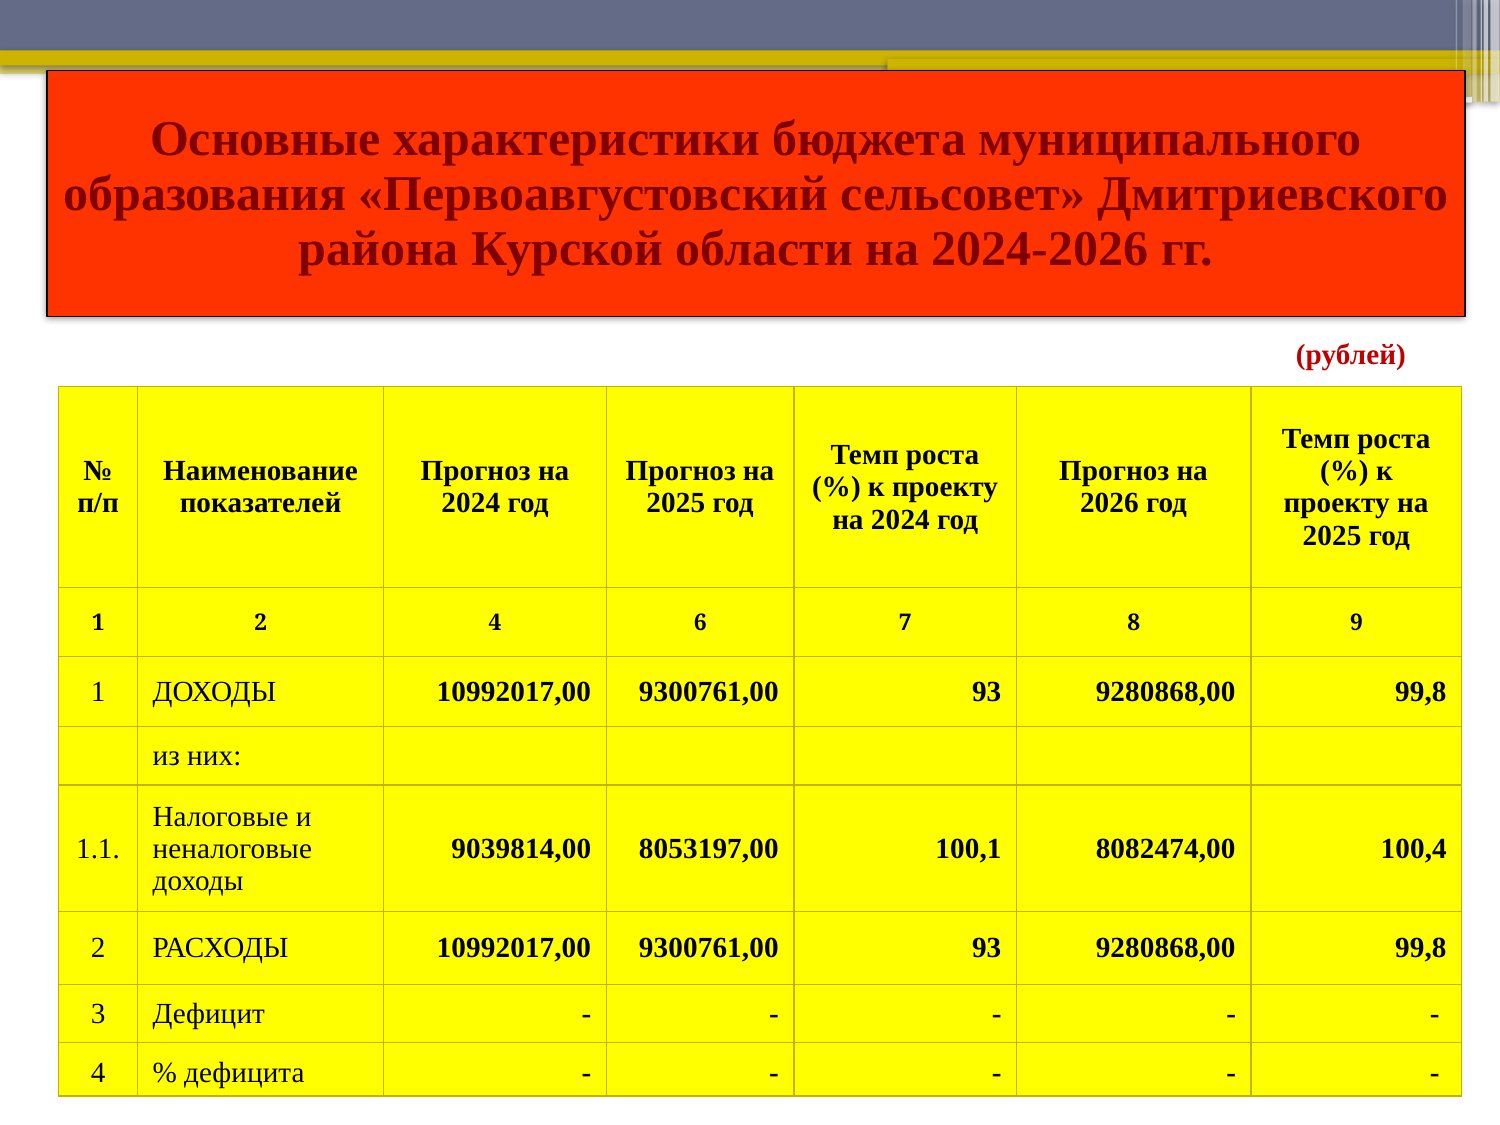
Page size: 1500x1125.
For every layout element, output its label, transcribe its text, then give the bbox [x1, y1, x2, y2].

table_cell - [1252, 985, 1461, 1042]
table_cell 9280868,00 [1017, 657, 1250, 726]
table_cell Налоговые и неналоговые доходы [138, 786, 383, 911]
table_cell 100,1 [795, 786, 1016, 911]
table_cell 3 [59, 985, 137, 1042]
table_cell - [384, 985, 606, 1042]
table_cell 99,8 [1252, 912, 1461, 984]
table_cell 4 [59, 1043, 137, 1095]
table_cell 8 [1017, 588, 1250, 656]
table_cell - [607, 985, 793, 1042]
table_cell - [795, 1043, 1016, 1095]
table_header Прогноз на 2026 год [1017, 387, 1250, 587]
table_cell 93 [795, 912, 1016, 984]
text_box (рублей) [1244, 328, 1458, 378]
table_cell - [384, 1043, 606, 1095]
table_cell 4 [384, 588, 606, 656]
table_cell [795, 727, 1016, 784]
table_cell % дефицита [138, 1043, 383, 1095]
table_cell - [607, 1043, 793, 1095]
table_cell - [795, 985, 1016, 1042]
table_cell 1 [59, 588, 137, 656]
table_cell 8082474,00 [1017, 786, 1250, 911]
table_cell 6 [607, 588, 793, 656]
table_cell - [1017, 985, 1250, 1042]
text_box [1311, 9, 1486, 61]
table_cell ДОХОДЫ [138, 657, 383, 726]
table_cell 93 [795, 657, 1016, 726]
table_cell РАСХОДЫ [138, 912, 383, 984]
table_cell - [1252, 1043, 1461, 1095]
table_header Темп роста (%) к проекту на 2024 год [795, 387, 1016, 587]
table_cell 8053197,00 [607, 786, 793, 911]
table_cell 9039814,00 [384, 786, 606, 911]
table_cell [607, 727, 793, 784]
table_cell 10992017,00 [384, 912, 606, 984]
table_header Темп роста (%) к проекту на 2025 год [1252, 387, 1461, 587]
table_cell 100,4 [1252, 786, 1461, 911]
table_cell 99,8 [1252, 657, 1461, 726]
table_cell Дефицит [138, 985, 383, 1042]
table_cell [59, 727, 137, 784]
table_header Прогноз на 2024 год [384, 387, 606, 587]
table_header Наименование показателей [138, 387, 383, 587]
table_cell 9300761,00 [607, 912, 793, 984]
table_cell 1 [59, 657, 137, 726]
table_cell 2 [138, 588, 383, 656]
table_cell 9300761,00 [607, 657, 793, 726]
table_cell 10992017,00 [384, 657, 606, 726]
table_cell 9 [1252, 588, 1461, 656]
table_header № п/п [59, 387, 137, 587]
table_cell - [1017, 1043, 1250, 1095]
table_cell [1252, 727, 1461, 784]
title Основные характеристики бюджета муниципального образования «Первоавгустовский сельсовет» Дмитриевского района Курской области на 2024-2026 гг. [46, 70, 1466, 317]
table_cell [1017, 727, 1250, 784]
table_header Прогноз на 2025 год [607, 387, 793, 587]
table_cell 9280868,00 [1017, 912, 1250, 984]
table_cell 7 [795, 588, 1016, 656]
table_cell [384, 727, 606, 784]
table_cell 2 [59, 912, 137, 984]
table_cell из них: [138, 727, 383, 784]
table_cell 1.1. [59, 786, 137, 911]
